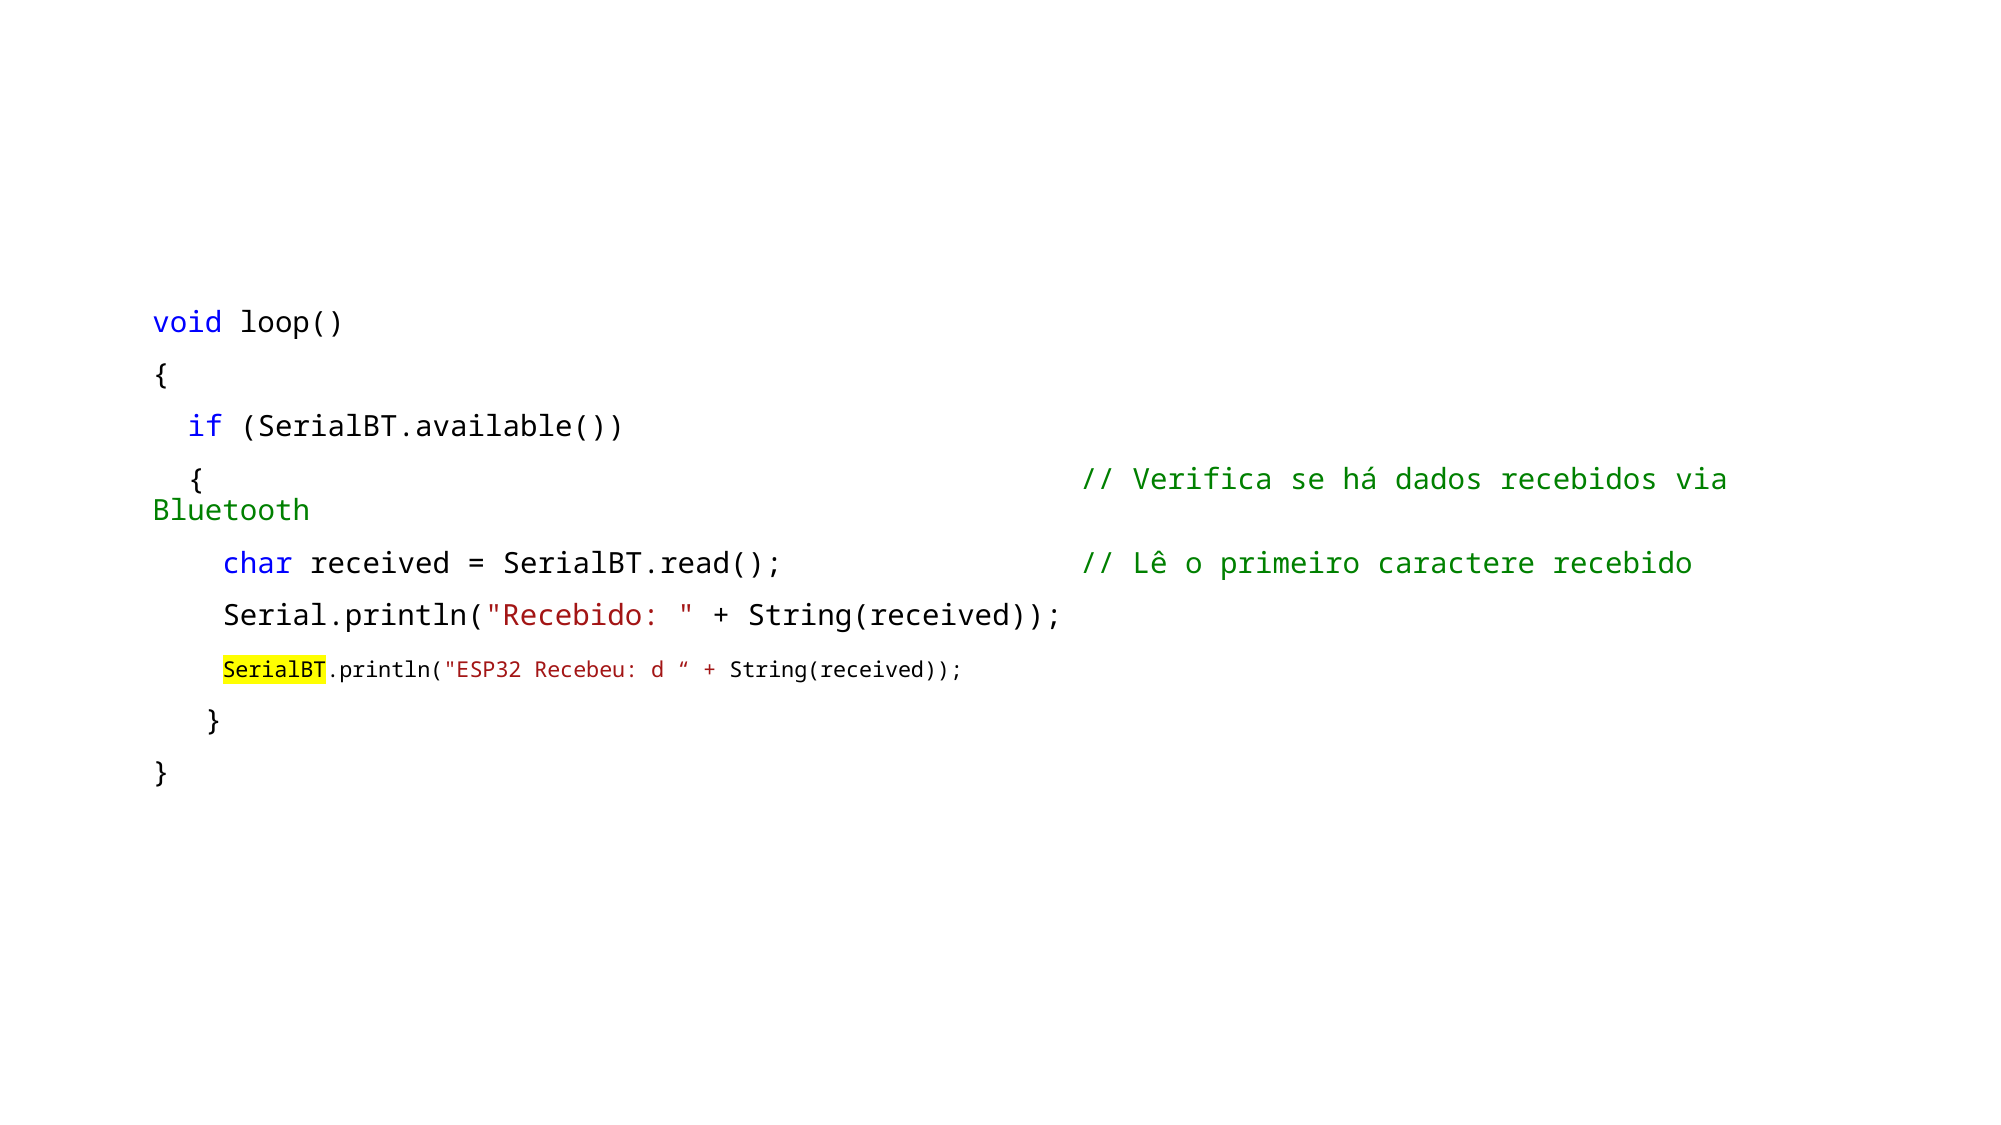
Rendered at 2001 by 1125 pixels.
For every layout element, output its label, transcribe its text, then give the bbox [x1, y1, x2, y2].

list void loop() { if (SerialBT.available()) { // Verifica se há dados recebidos via Bluetooth char received = SerialBT.read(); // Lê o primeiro caractere recebido Serial.println("Recebido: " + String(received)); SerialBT.println("ESP32 Recebeu: d “ + String(received)); } } [137, 299, 1863, 1014]
